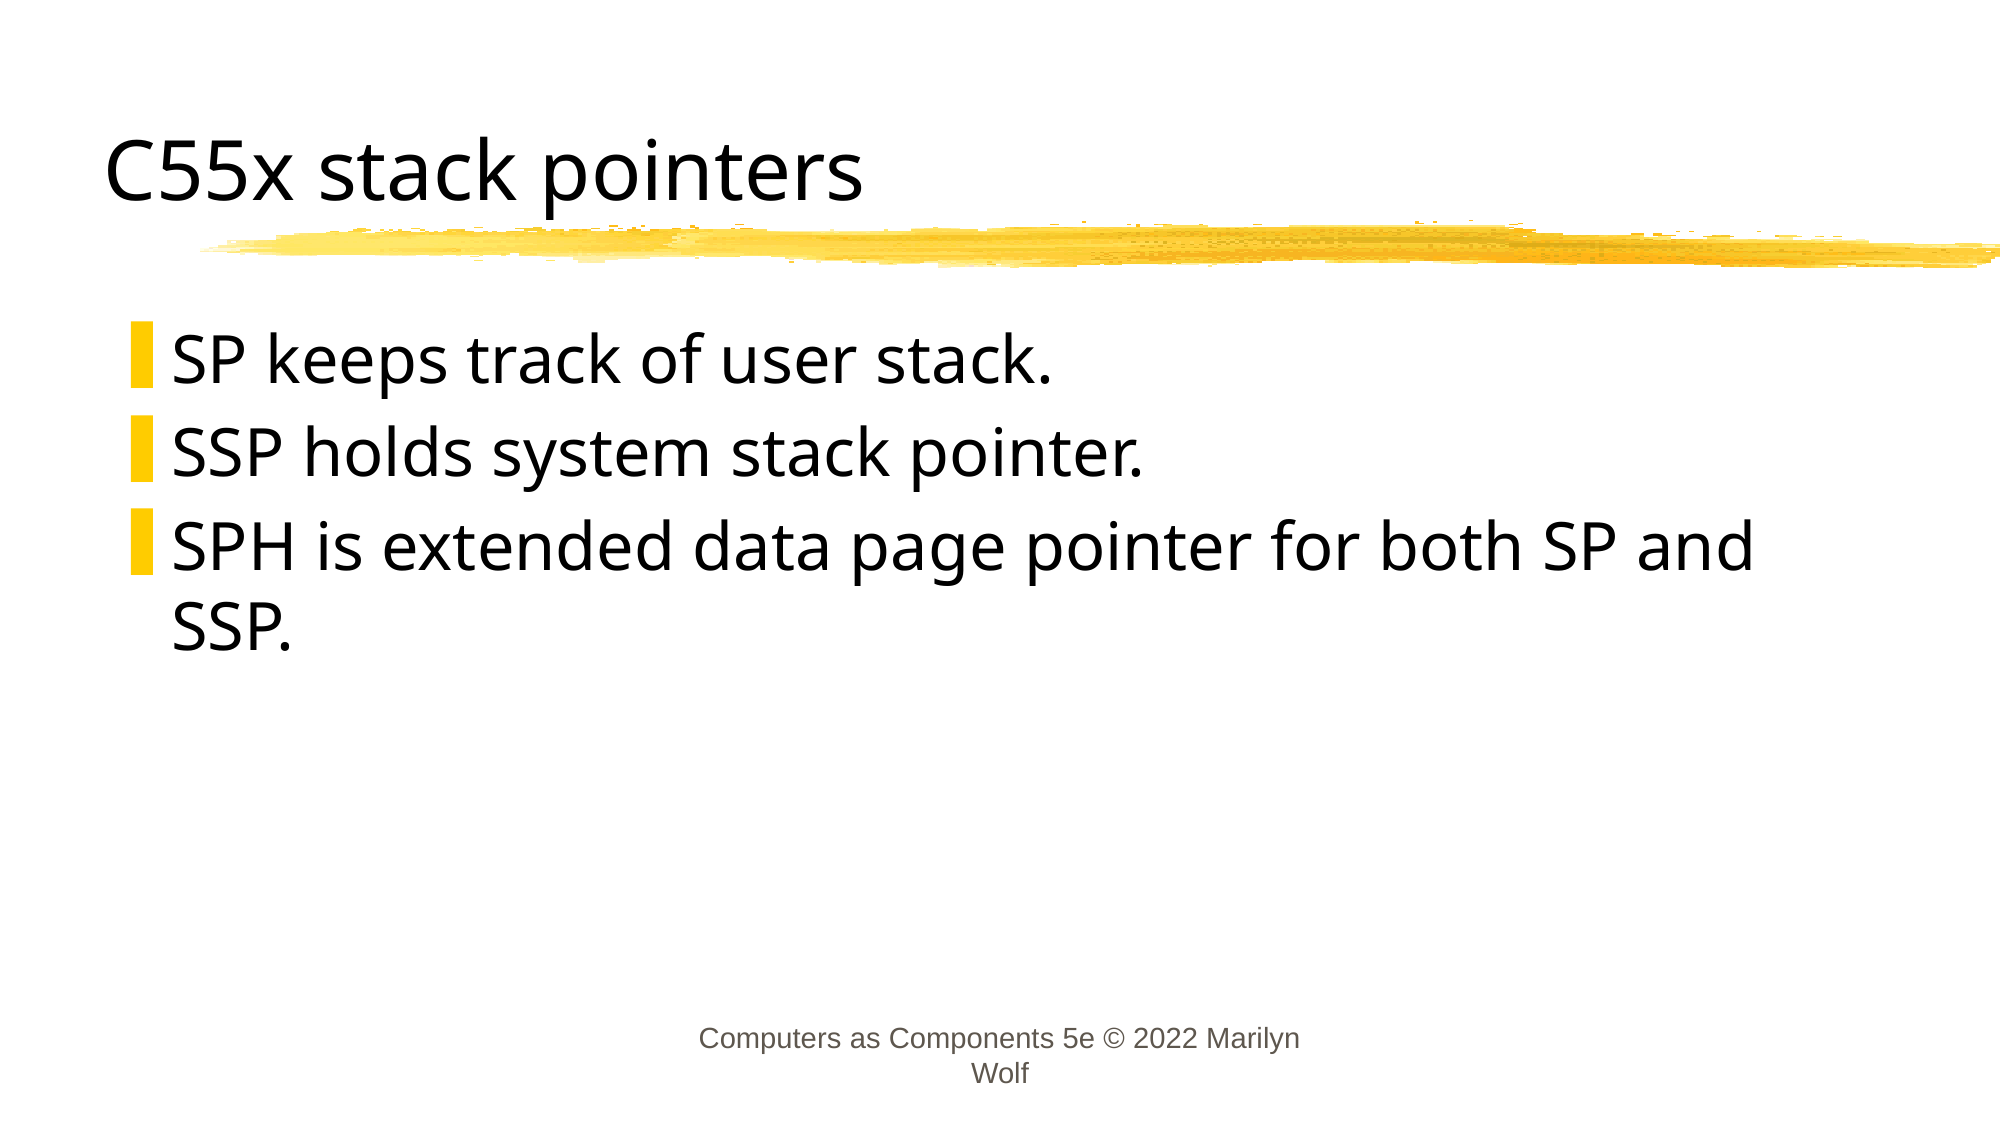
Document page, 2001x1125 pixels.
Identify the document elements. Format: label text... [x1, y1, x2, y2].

title C55x stack pointers [88, 37, 1790, 226]
footer Computers as Components 5e © 2022 Marilyn Wolf [683, 1021, 1317, 1098]
list SP keeps track of user stack. SSP holds system stack pointer. SPH is extended data page pointer for both SP and SSP. [99, 309, 1890, 994]
picture [200, 215, 2000, 279]
